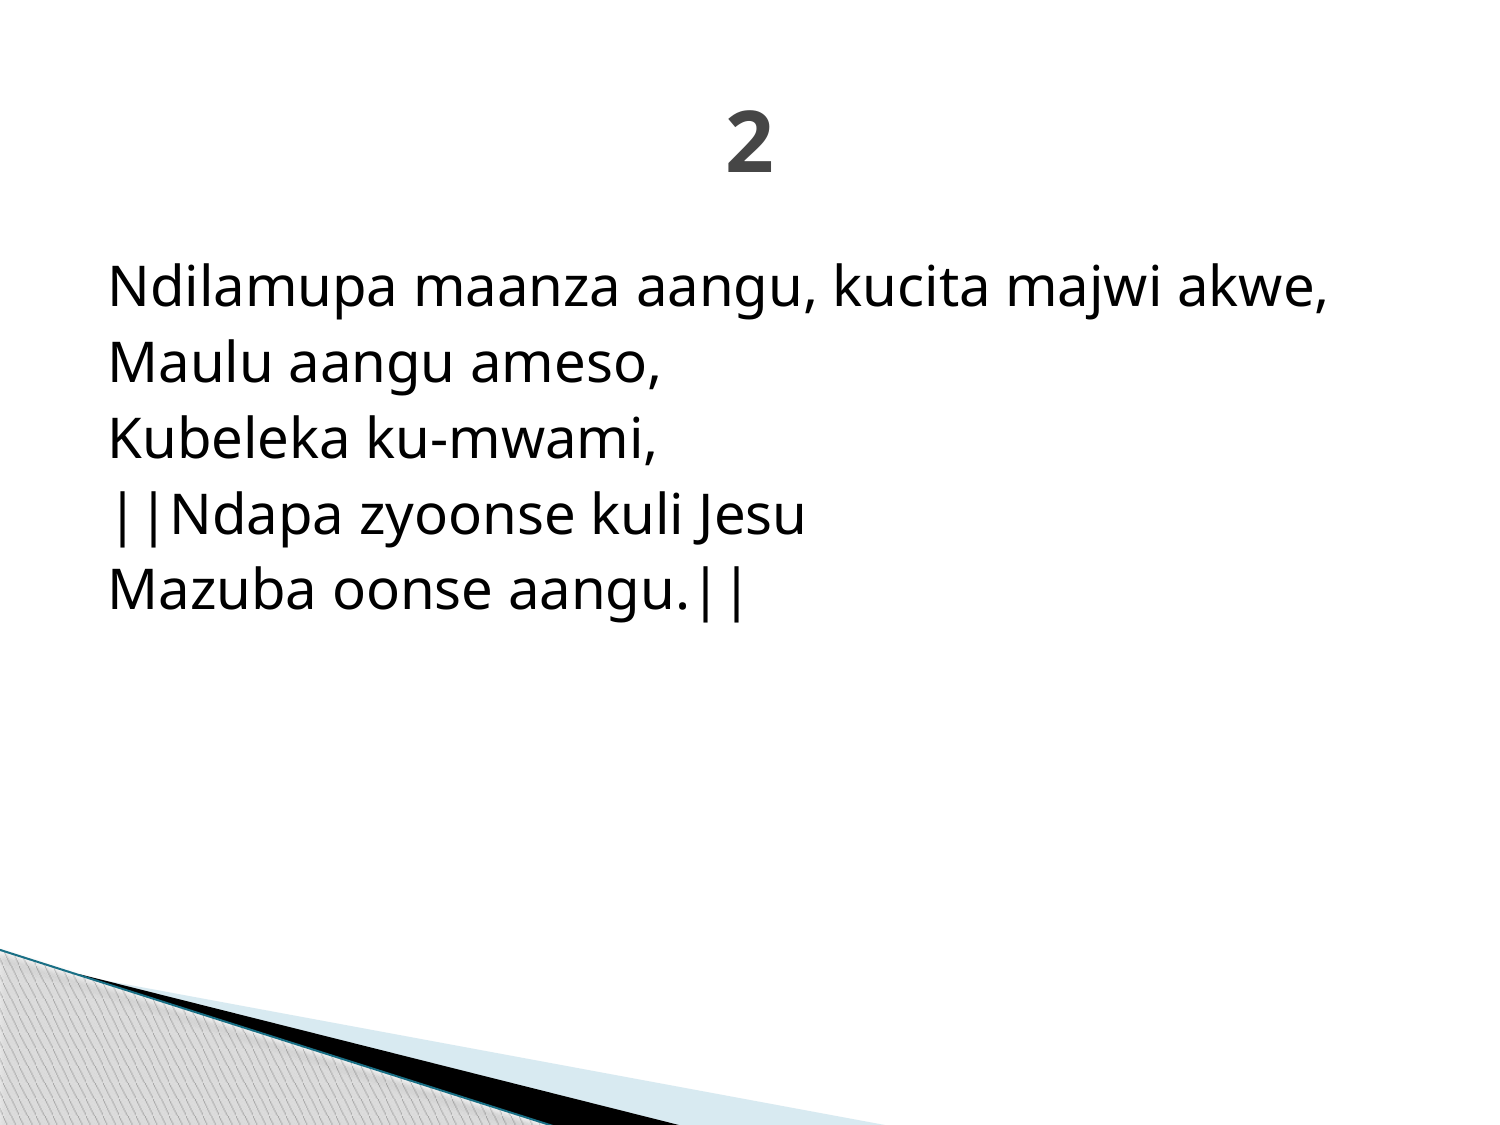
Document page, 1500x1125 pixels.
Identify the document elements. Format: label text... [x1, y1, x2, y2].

list Ndilamupa maanza aangu, kucita majwi akwe, Maulu aangu ameso, Kubeleka ku-mwami, ||Ndapa zyoonse kuli Jesu Mazuba oonse aangu.|| [75, 243, 1425, 986]
title 2 [75, 45, 1425, 233]
